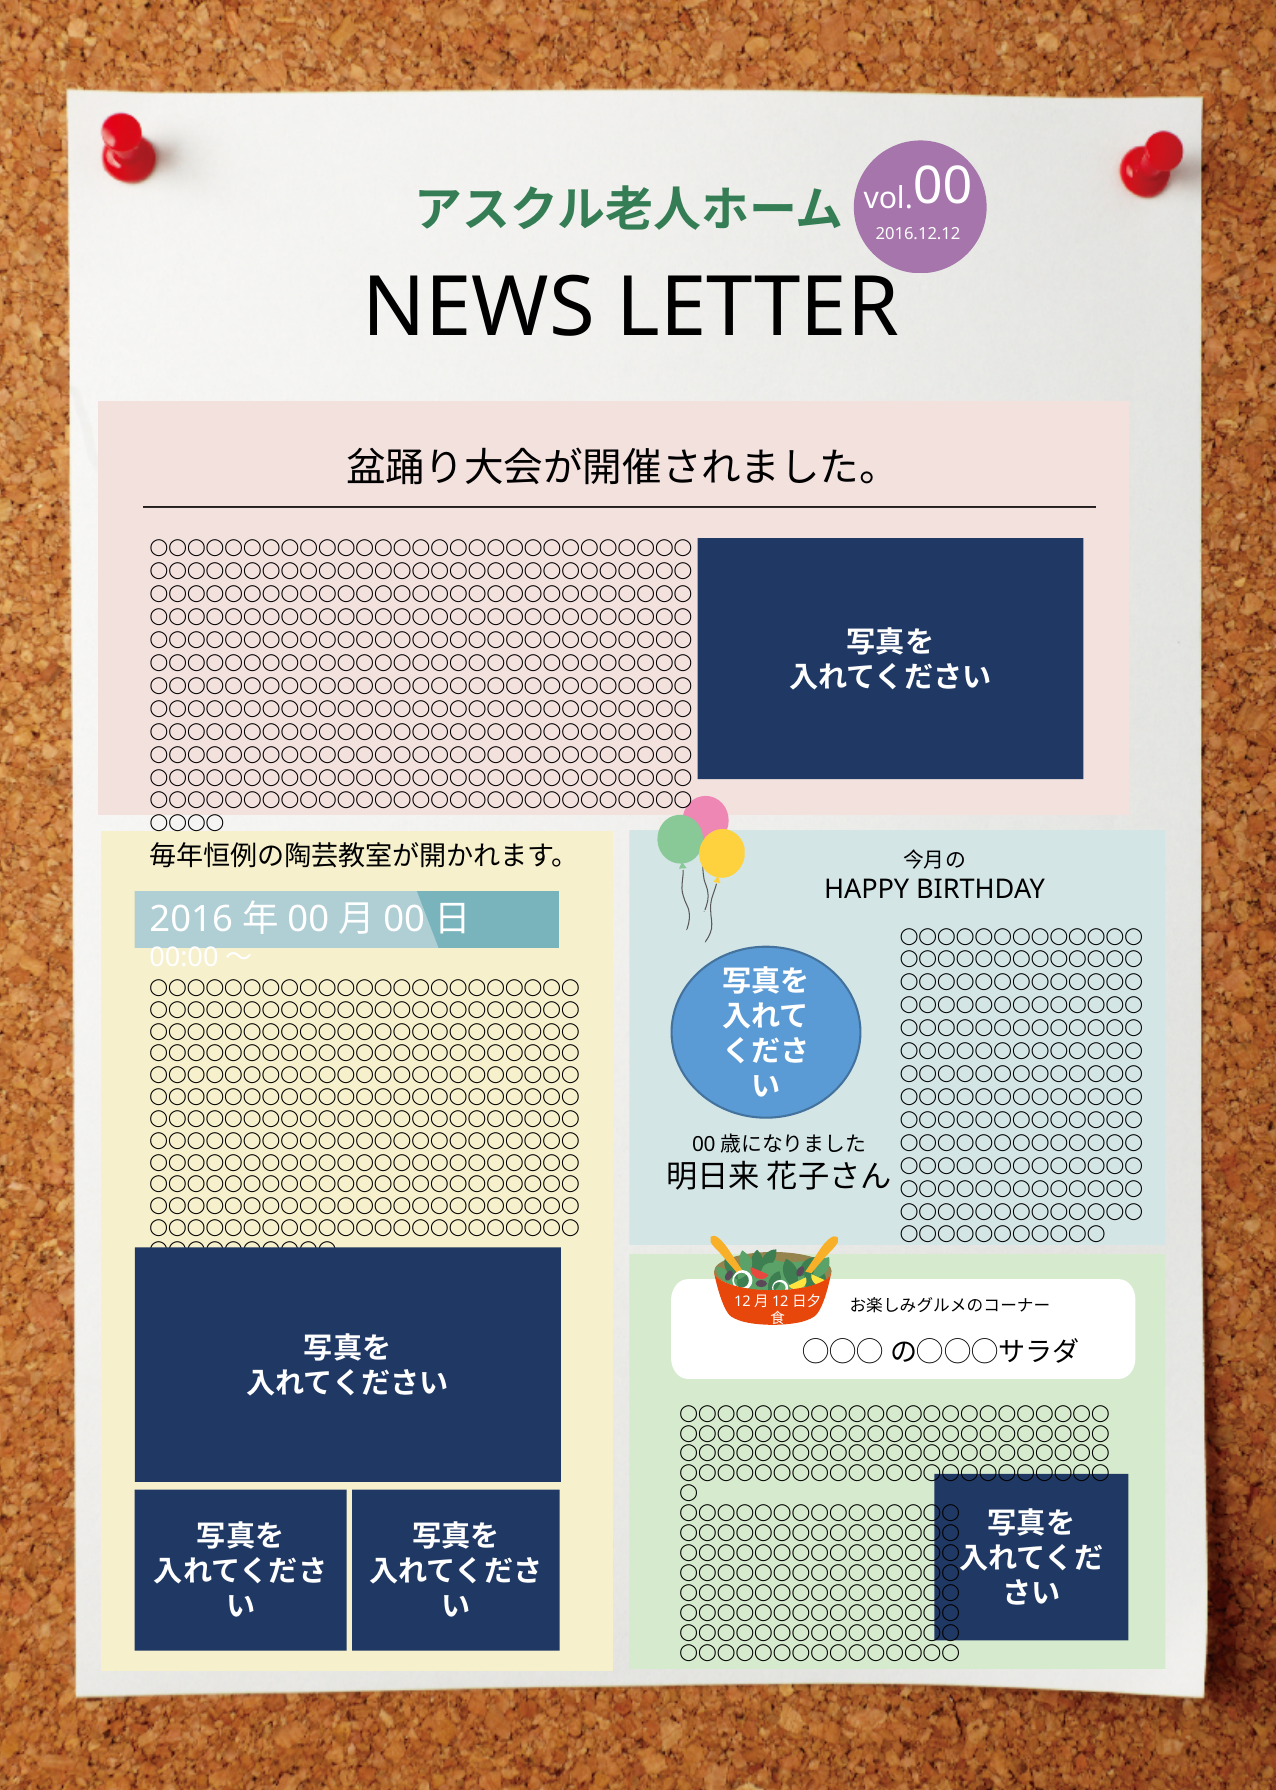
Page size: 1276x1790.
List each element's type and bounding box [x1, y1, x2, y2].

picture [0, 0, 1276, 1790]
text_box [831, 139, 1005, 273]
